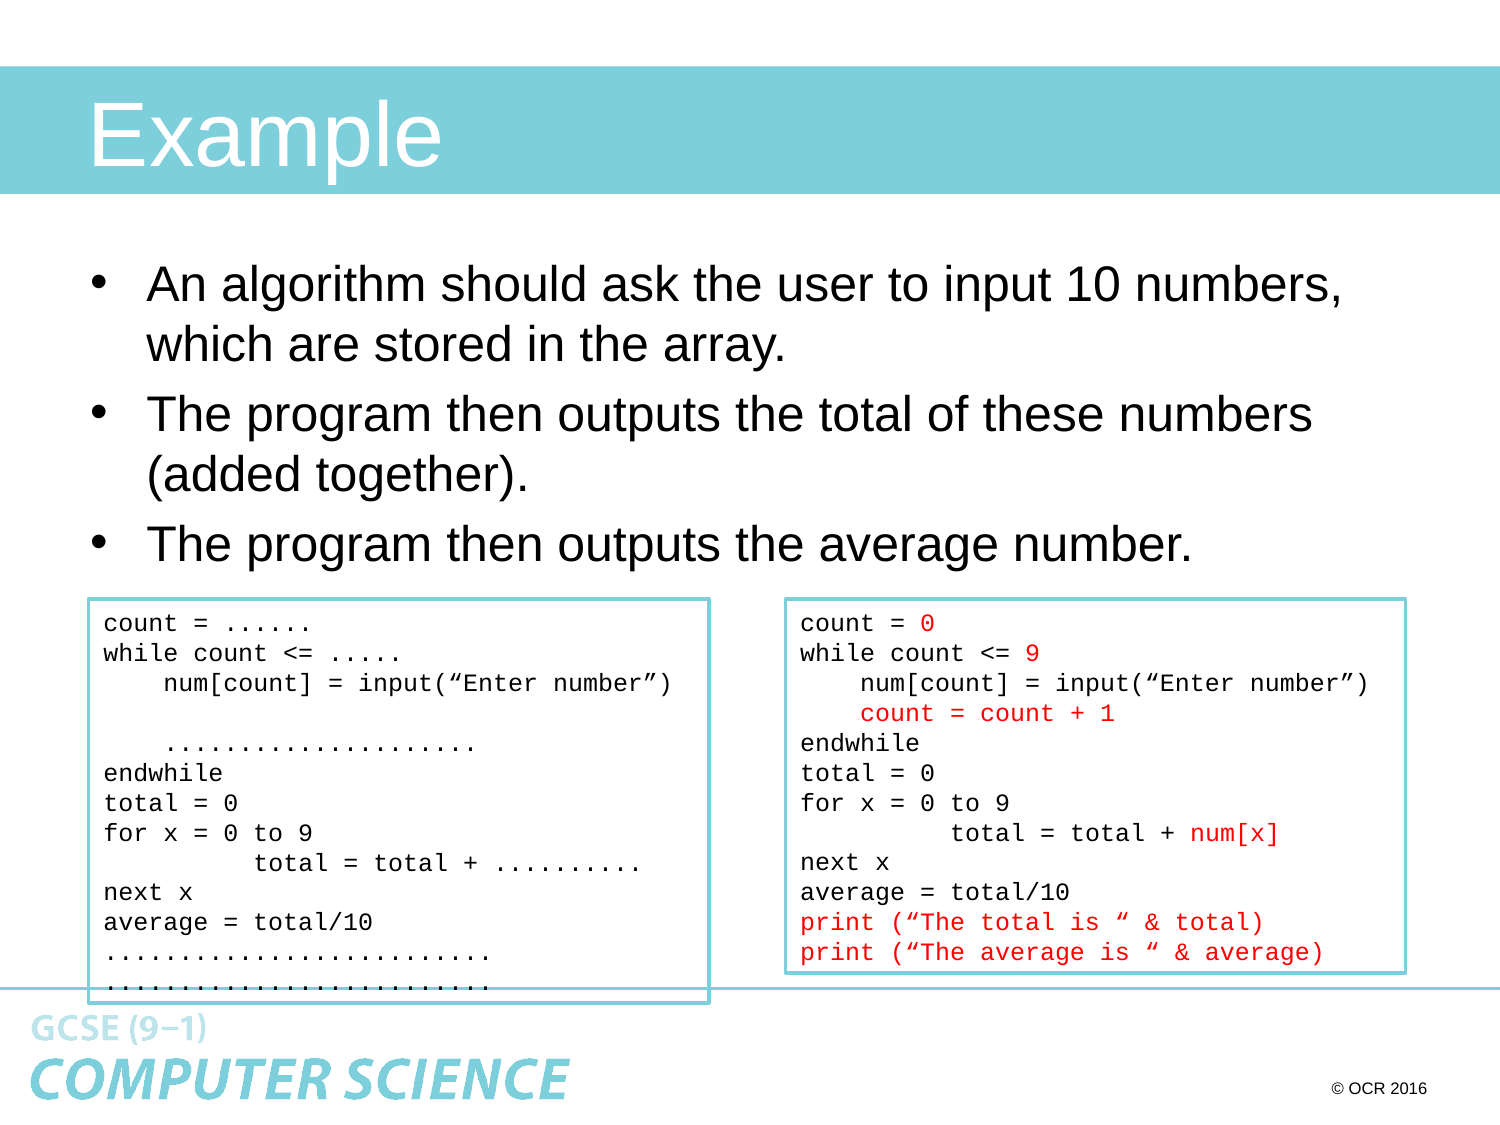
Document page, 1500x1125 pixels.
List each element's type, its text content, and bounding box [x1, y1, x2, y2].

text_box count = ...... while count <= ..... num[count] = input(“Enter number”) ..................... endwhile total = 0 for x = 0 to 9 total = total + .......... next x average = total/10 .......................... .......................... [88, 599, 709, 1003]
list An algorithm should ask the user to input 10 numbers, which are stored in the array. The program then outputs the total of these numbers (added together). The program then outputs the average number. [75, 243, 1425, 946]
picture [0, 987, 1500, 1124]
title Example [0, 66, 1500, 194]
text_box count = 0 while count <= 9 num[count] = input(“Enter number”) count = count + 1 endwhile total = 0 for x = 0 to 9 total = total + num[x] next x average = total/10 print (“The total is “ & total) print (“The average is “ & average) [785, 598, 1406, 973]
